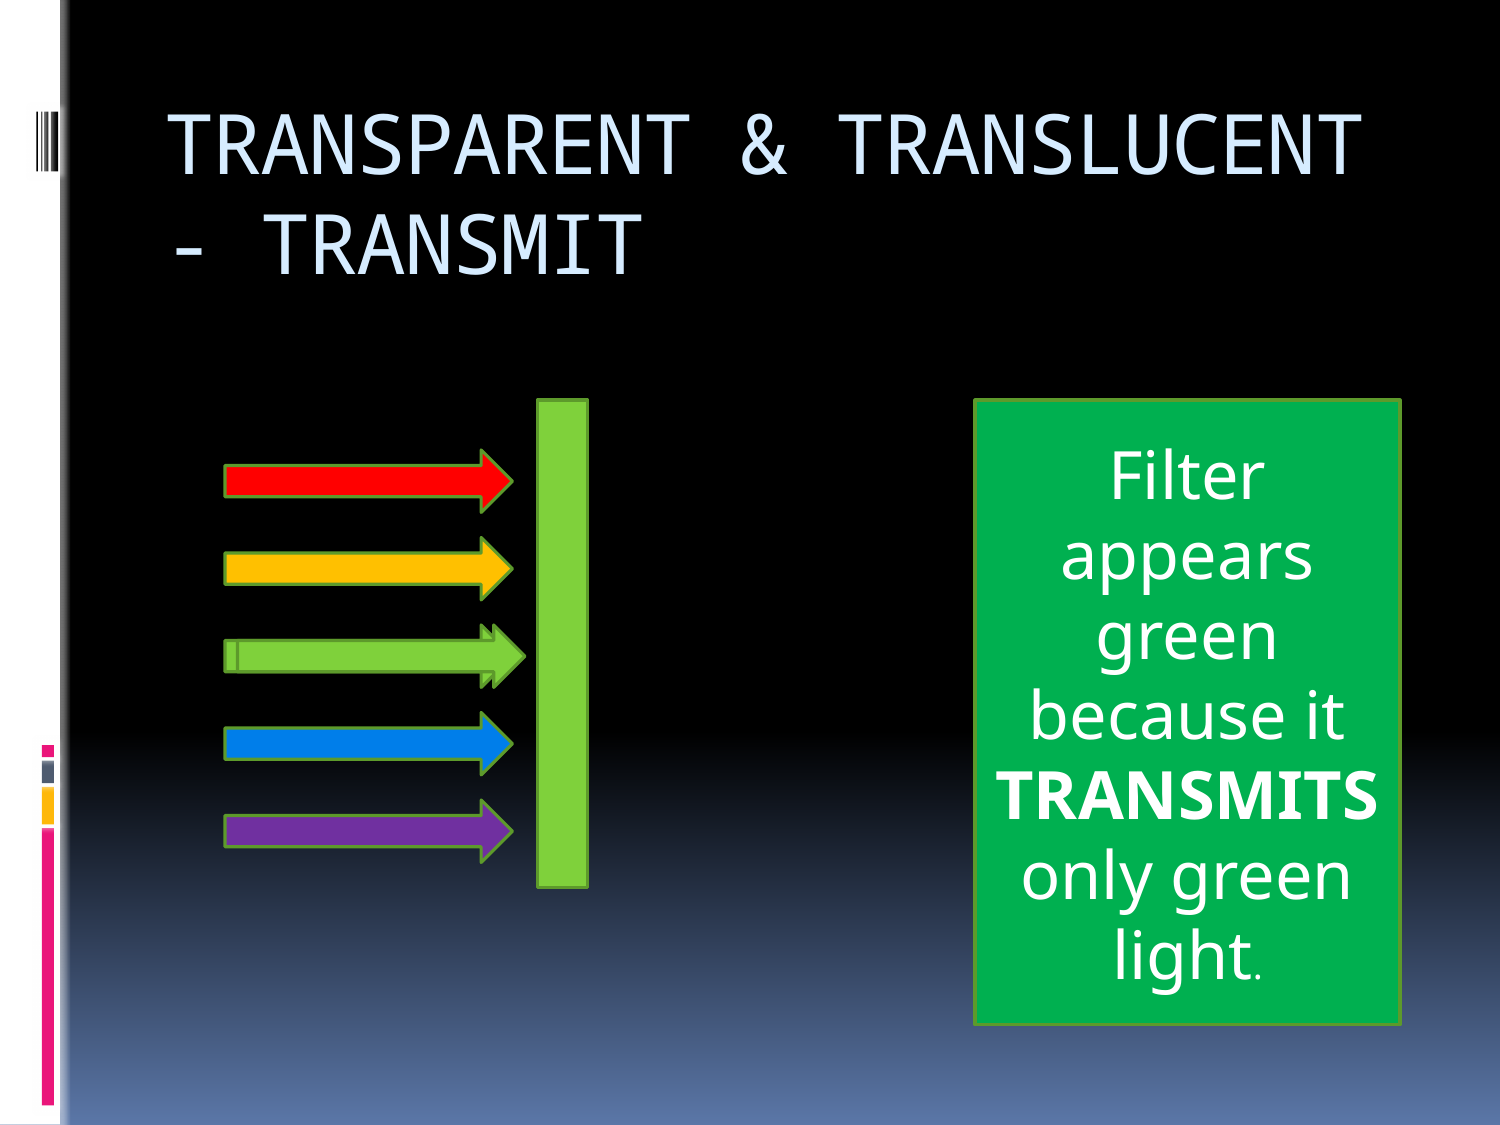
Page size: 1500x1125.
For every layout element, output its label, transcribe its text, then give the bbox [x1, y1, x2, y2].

text_box [223, 448, 514, 514]
title TRANSPARENT & TRANSLUCENT - TRANSMIT [150, 83, 1425, 234]
text_box [235, 623, 527, 689]
text_box [223, 638, 237, 674]
text_box [479, 674, 492, 689]
text_box [223, 536, 514, 602]
text_box [479, 623, 492, 638]
text_box [536, 398, 589, 889]
text_box [223, 798, 514, 864]
text_box Filter appears green because it TRANSMITS only green light. [973, 398, 1402, 1026]
text_box [223, 710, 514, 777]
